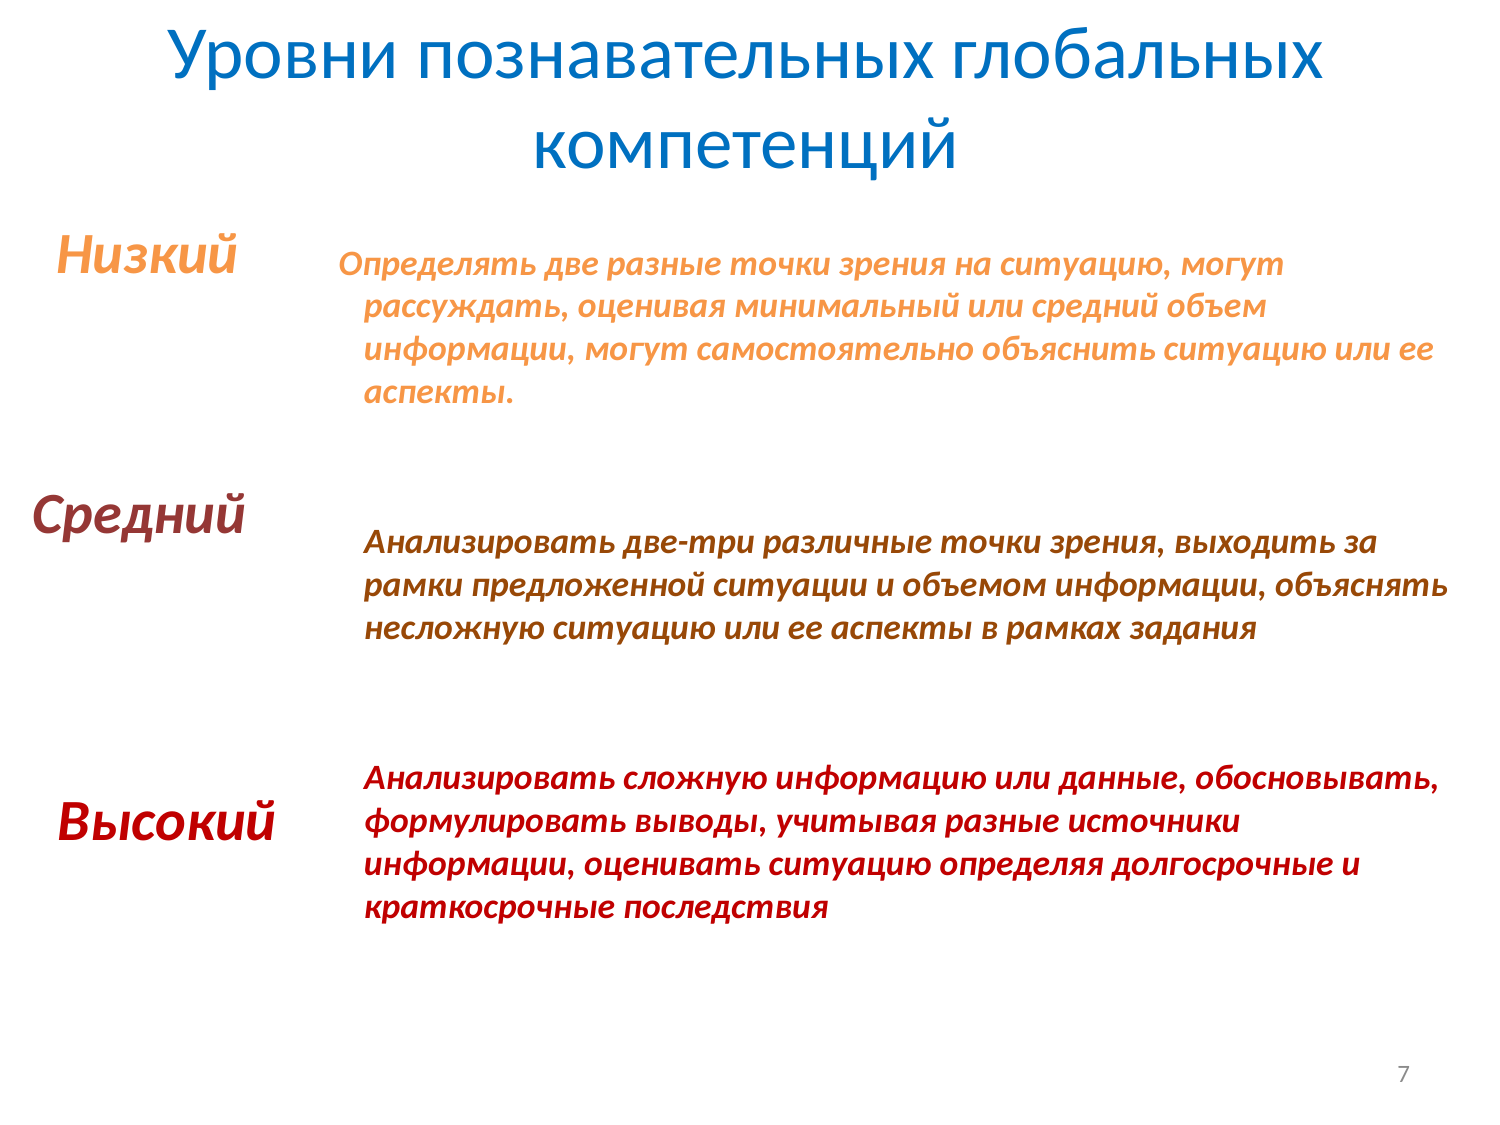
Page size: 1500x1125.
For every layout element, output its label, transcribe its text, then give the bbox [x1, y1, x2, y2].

text_box Высокий [42, 775, 305, 860]
text_box Низкий [41, 208, 268, 293]
list Определять две разные точки зрения на ситуацию, могут рассуждать, оценивая минимальный или средний объем информации, могут самостоятельно объяснить ситуацию или ее аспекты. Анализировать две-три различные точки зрения, выходить за рамки предложенной ситуации и объемом информации, объяснять несложную ситуацию или ее аспекты в рамках задания Анализировать сложную информацию или данные, обосновывать, формулировать выводы, учитывая разные источники информации, оценивать ситуацию определяя долгосрочные и краткосрочные последствия [301, 231, 1467, 976]
text_box Средний [17, 468, 290, 553]
slide_number 7 [1074, 1042, 1425, 1103]
title Уровни познавательных глобальных компетенций [99, 0, 1393, 195]
